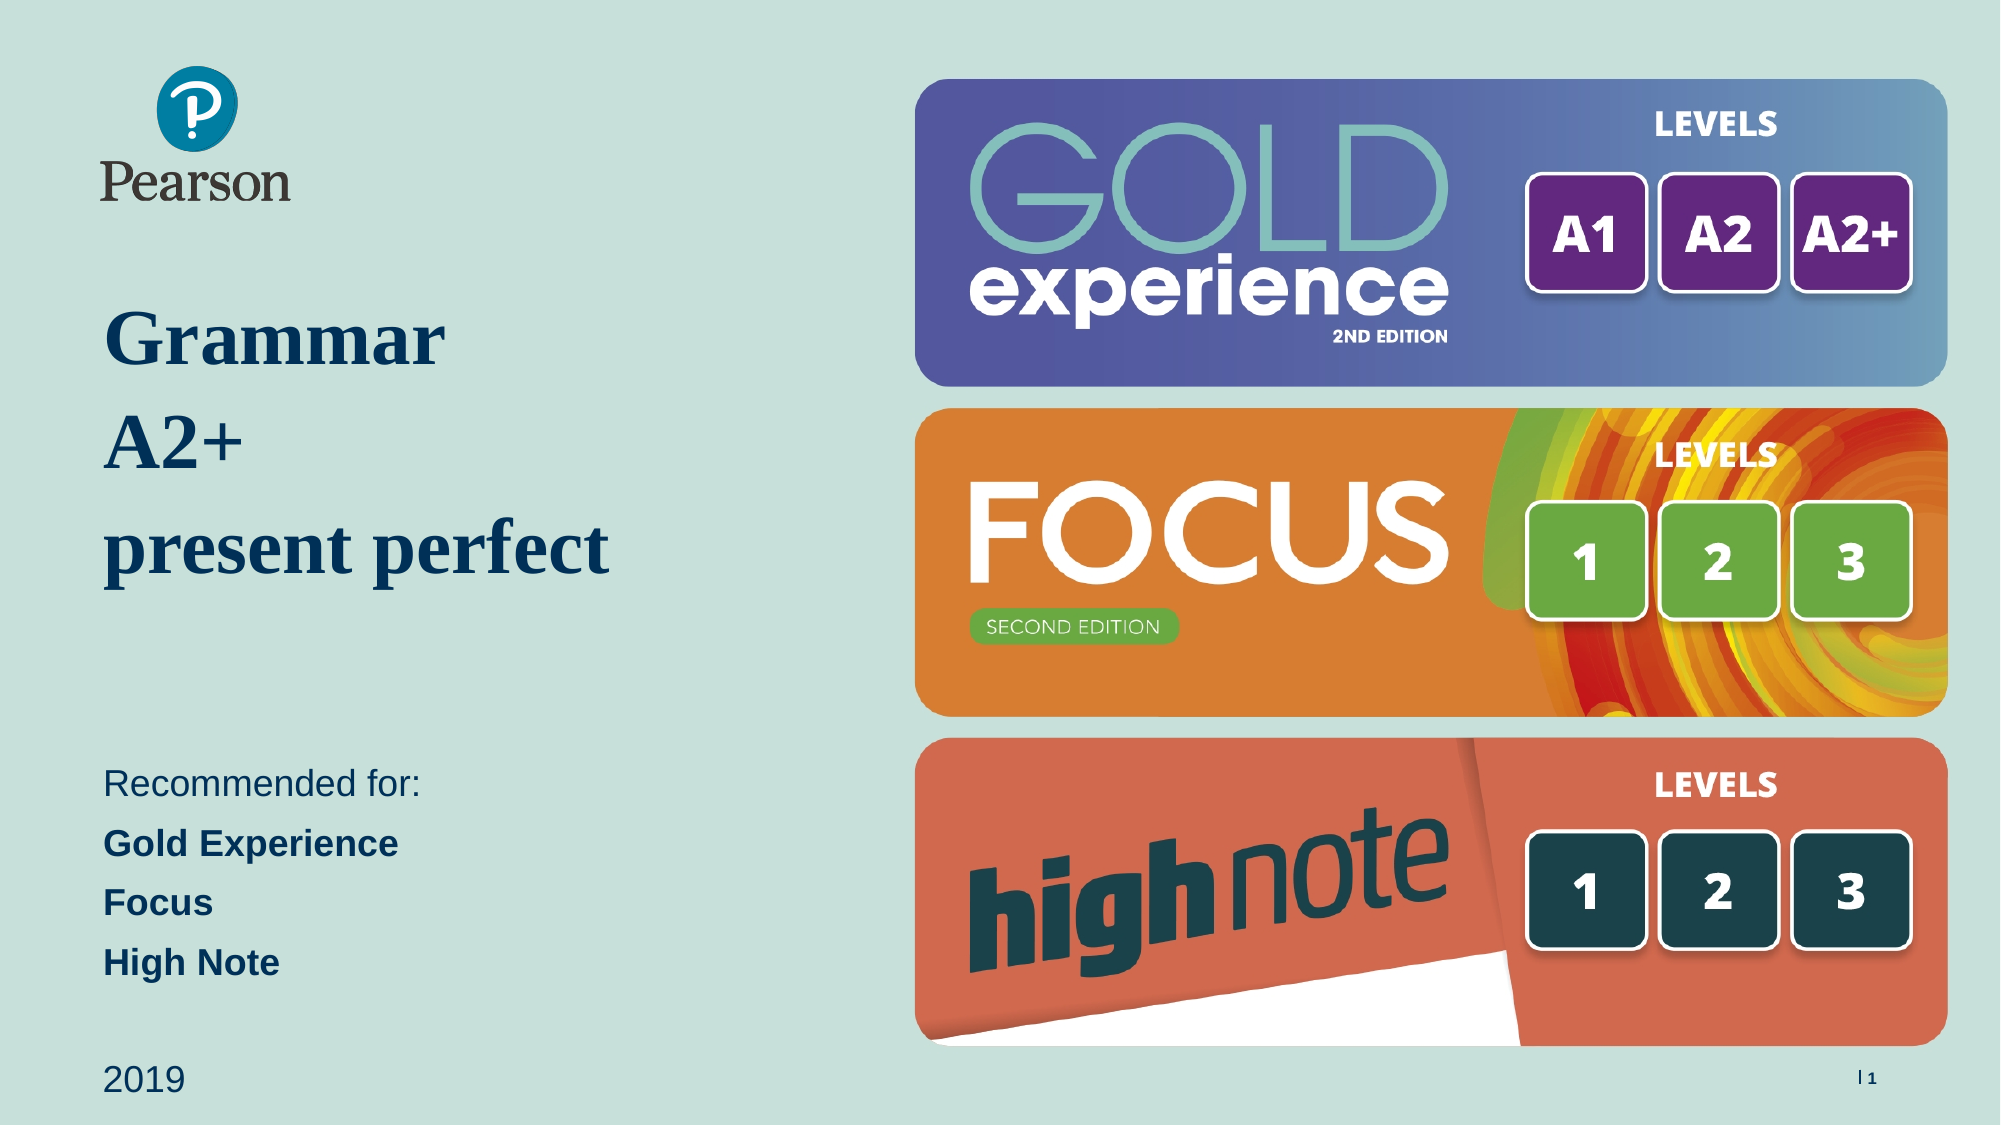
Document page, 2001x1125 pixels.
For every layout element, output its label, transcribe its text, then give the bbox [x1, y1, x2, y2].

slide_number 1 [1867, 1068, 1896, 1087]
picture [0, 0, 2001, 1125]
subtitle Recommended for: Gold Experience Focus High Note [103, 743, 857, 930]
title Grammar A2+ present perfect [103, 275, 921, 615]
list 2019 [102, 1045, 970, 1093]
